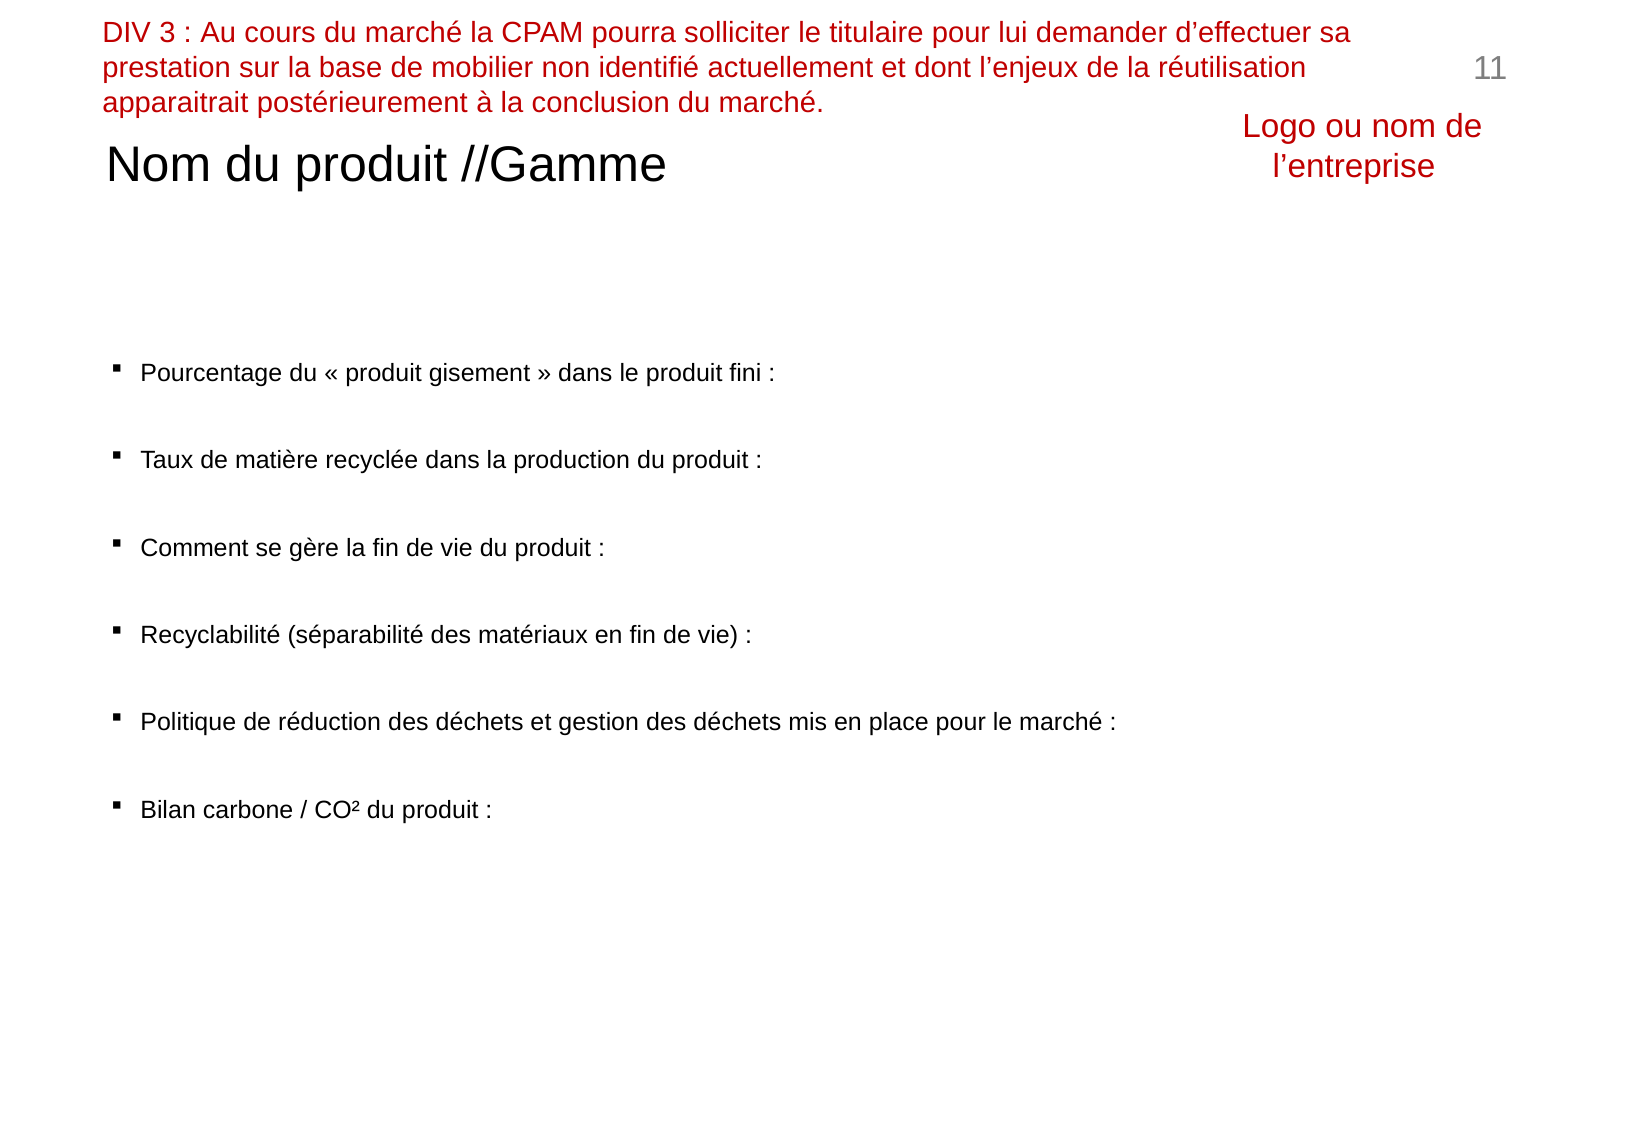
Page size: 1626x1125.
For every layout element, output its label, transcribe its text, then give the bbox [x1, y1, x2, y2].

text_box Logo ou nom de l’entreprise [1141, 91, 1567, 197]
list Nom du produit //Gamme [91, 109, 1523, 215]
title DIV 3 : Au cours du marché la CPAM pourra solliciter le titulaire pour lui demander d’effectuer sa prestation sur la base de mobilier non identifié actuellement et dont l’enjeux de la réutilisation apparaitrait postérieurement à la conclusion du marché. [102, 19, 1426, 109]
text_box Pourcentage du « produit gisement » dans le produit fini : Taux de matière recyclée dans la production du produit : Comment se gère la fin de vie du produit : Recyclabilité (séparabilité des matériaux en fin de vie) : Politique de réduction des déchets et gestion des déchets mis en place pour le marché : Bilan carbone / CO² du produit : [81, 304, 1333, 1067]
slide_number 11 [1426, 19, 1523, 91]
